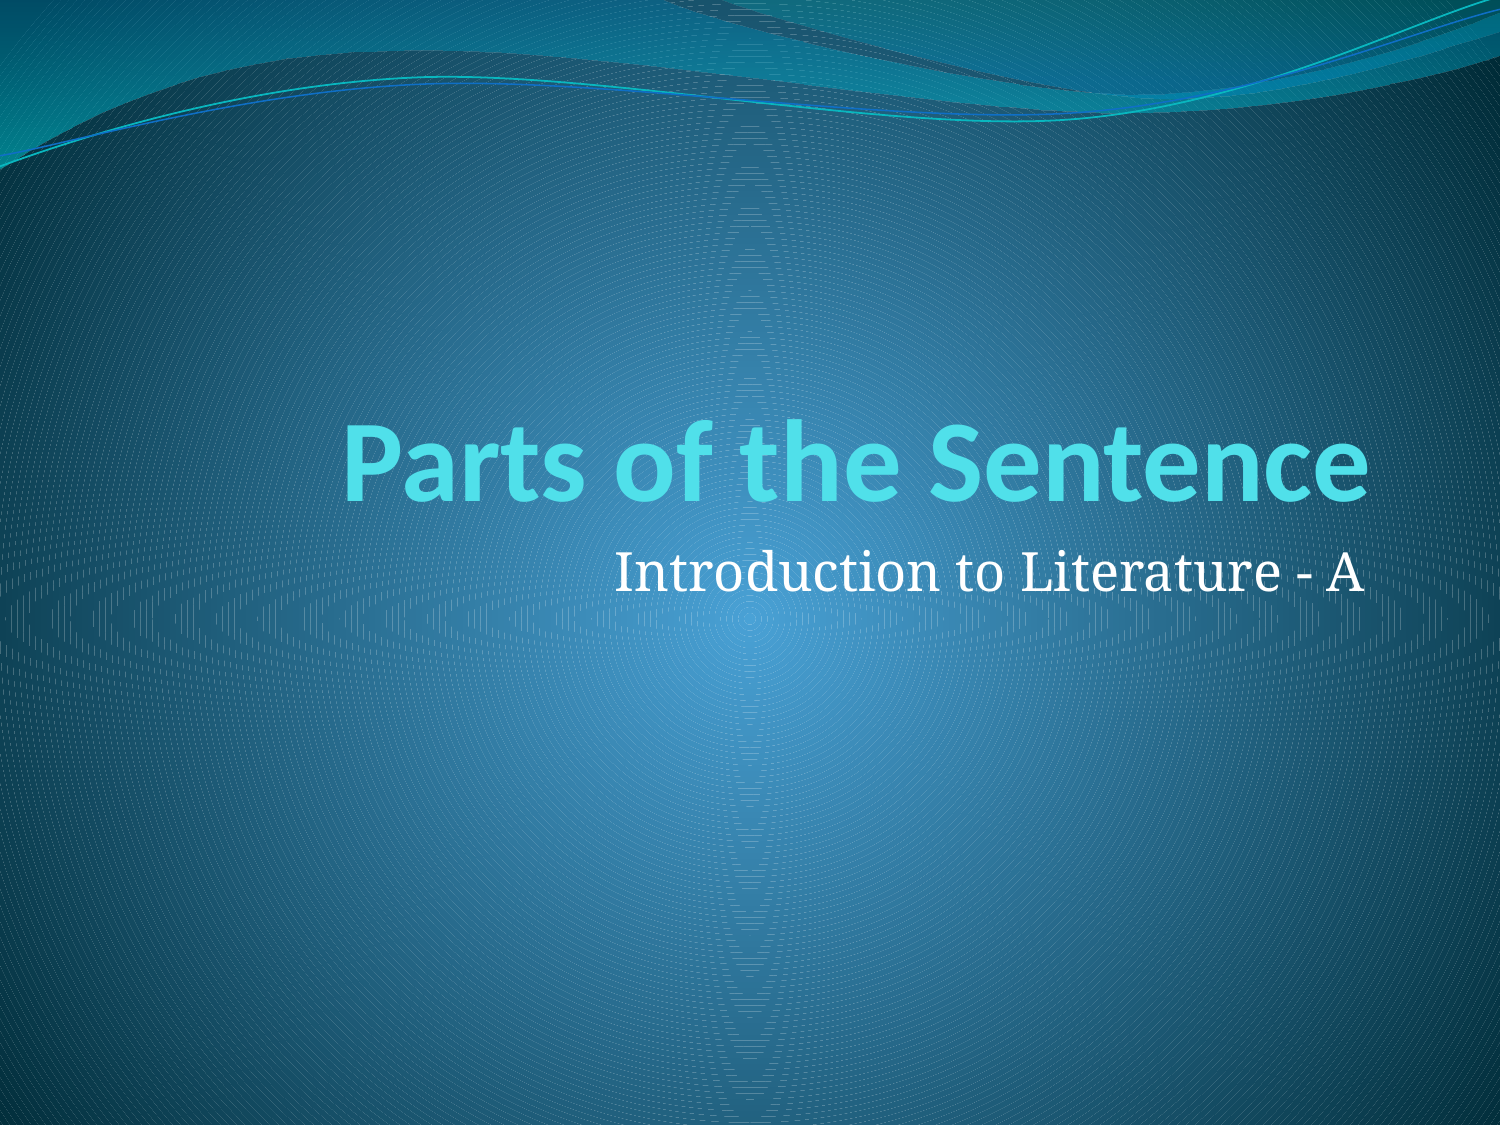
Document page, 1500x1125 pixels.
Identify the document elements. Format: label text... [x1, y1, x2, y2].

title Parts of the Sentence [87, 224, 1376, 525]
subtitle Introduction to Literature - A [87, 529, 1376, 818]
